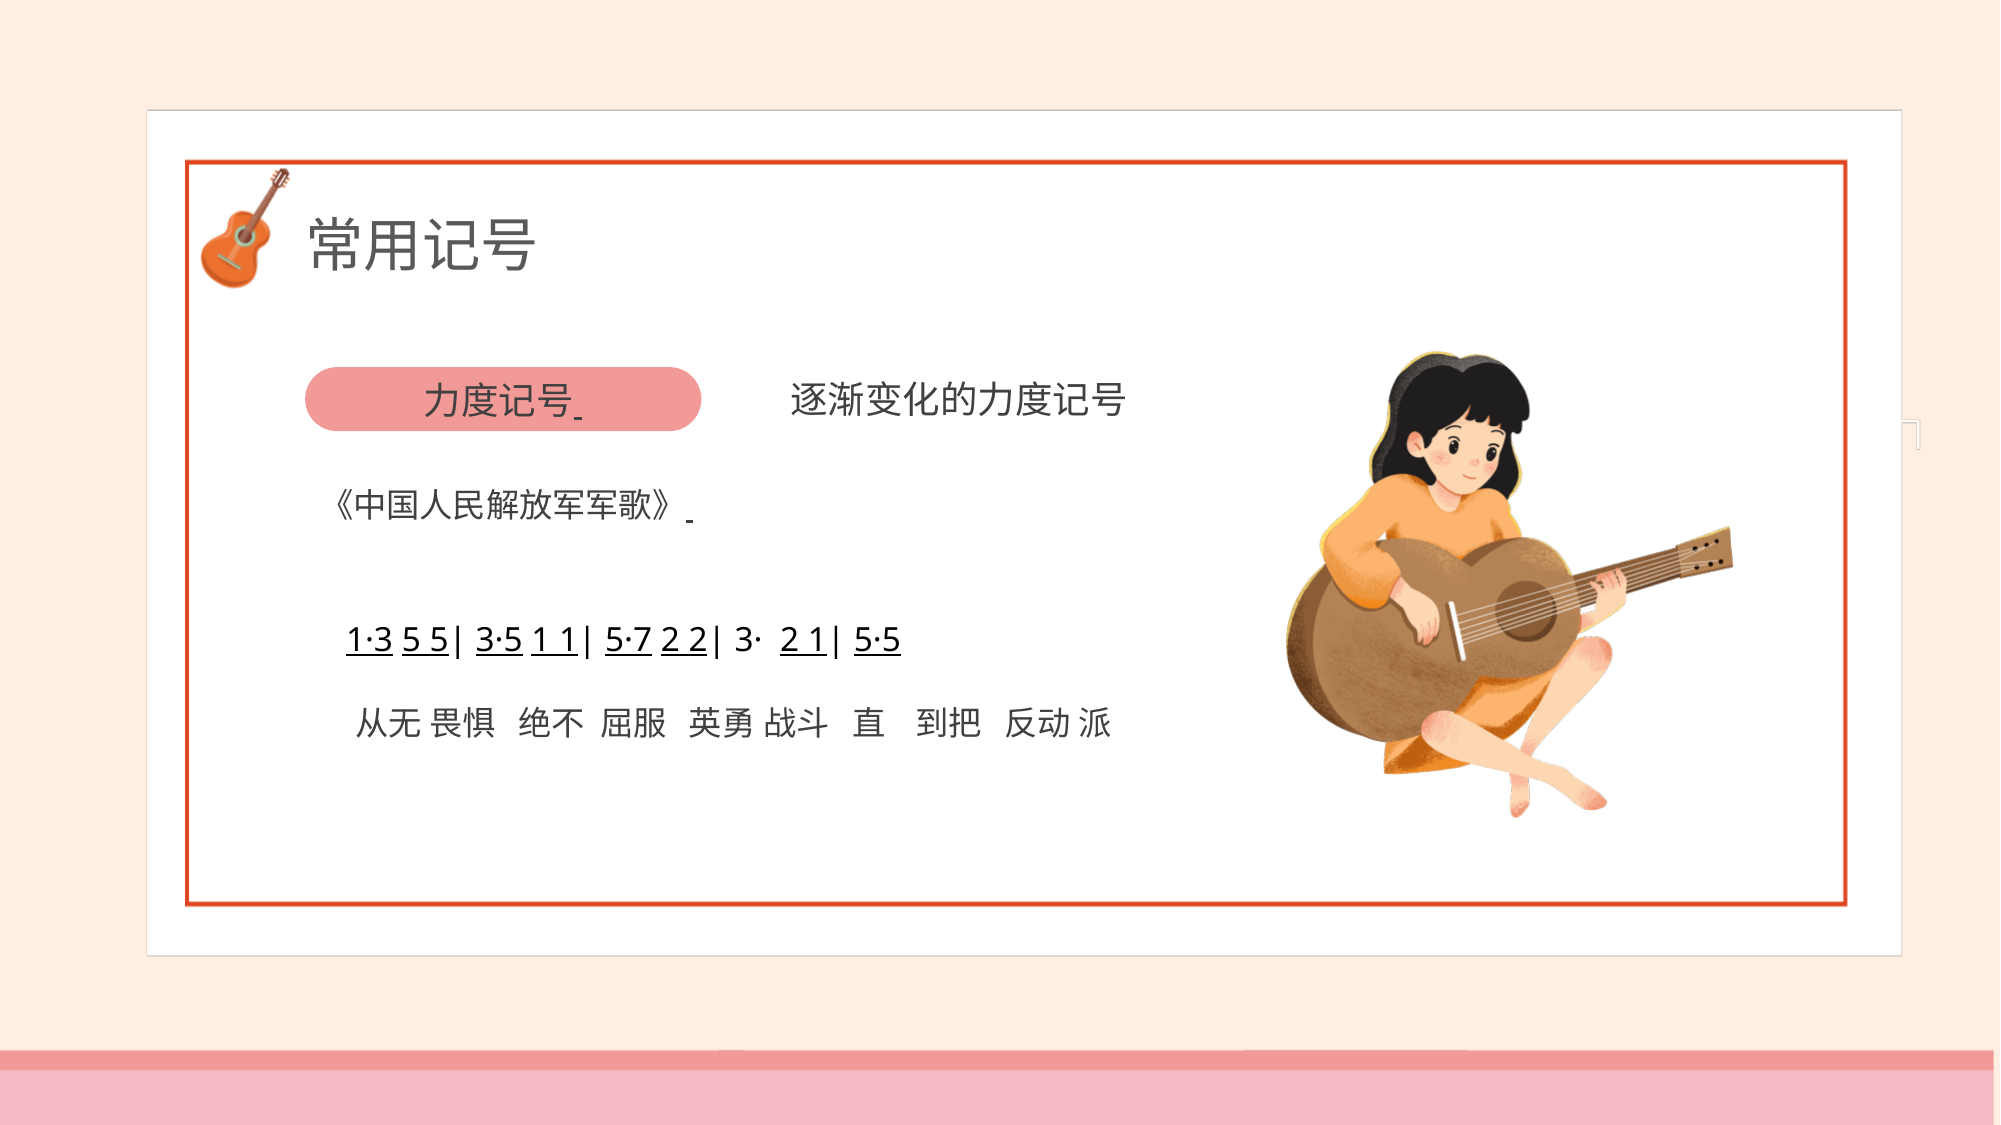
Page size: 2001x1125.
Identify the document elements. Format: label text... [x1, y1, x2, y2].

text_box 从无 畏惧 绝不 屈服 英勇 战斗 直 到把 反动 派 [340, 695, 1211, 750]
text_box 常用记号 [332, 201, 987, 286]
picture [107, 40, 1926, 1014]
text_box 力度记号 [304, 366, 703, 433]
text_box 逐渐变化的力度记号 [775, 368, 1211, 429]
text_box 《中国人民解放军军歌》 [305, 477, 1211, 532]
text_box 1·3 5 5| 3·5 1 1| 5·7 2 2| 3· 2 1| 5·5 5 …… [331, 610, 1211, 665]
picture [0, 1035, 1994, 1125]
